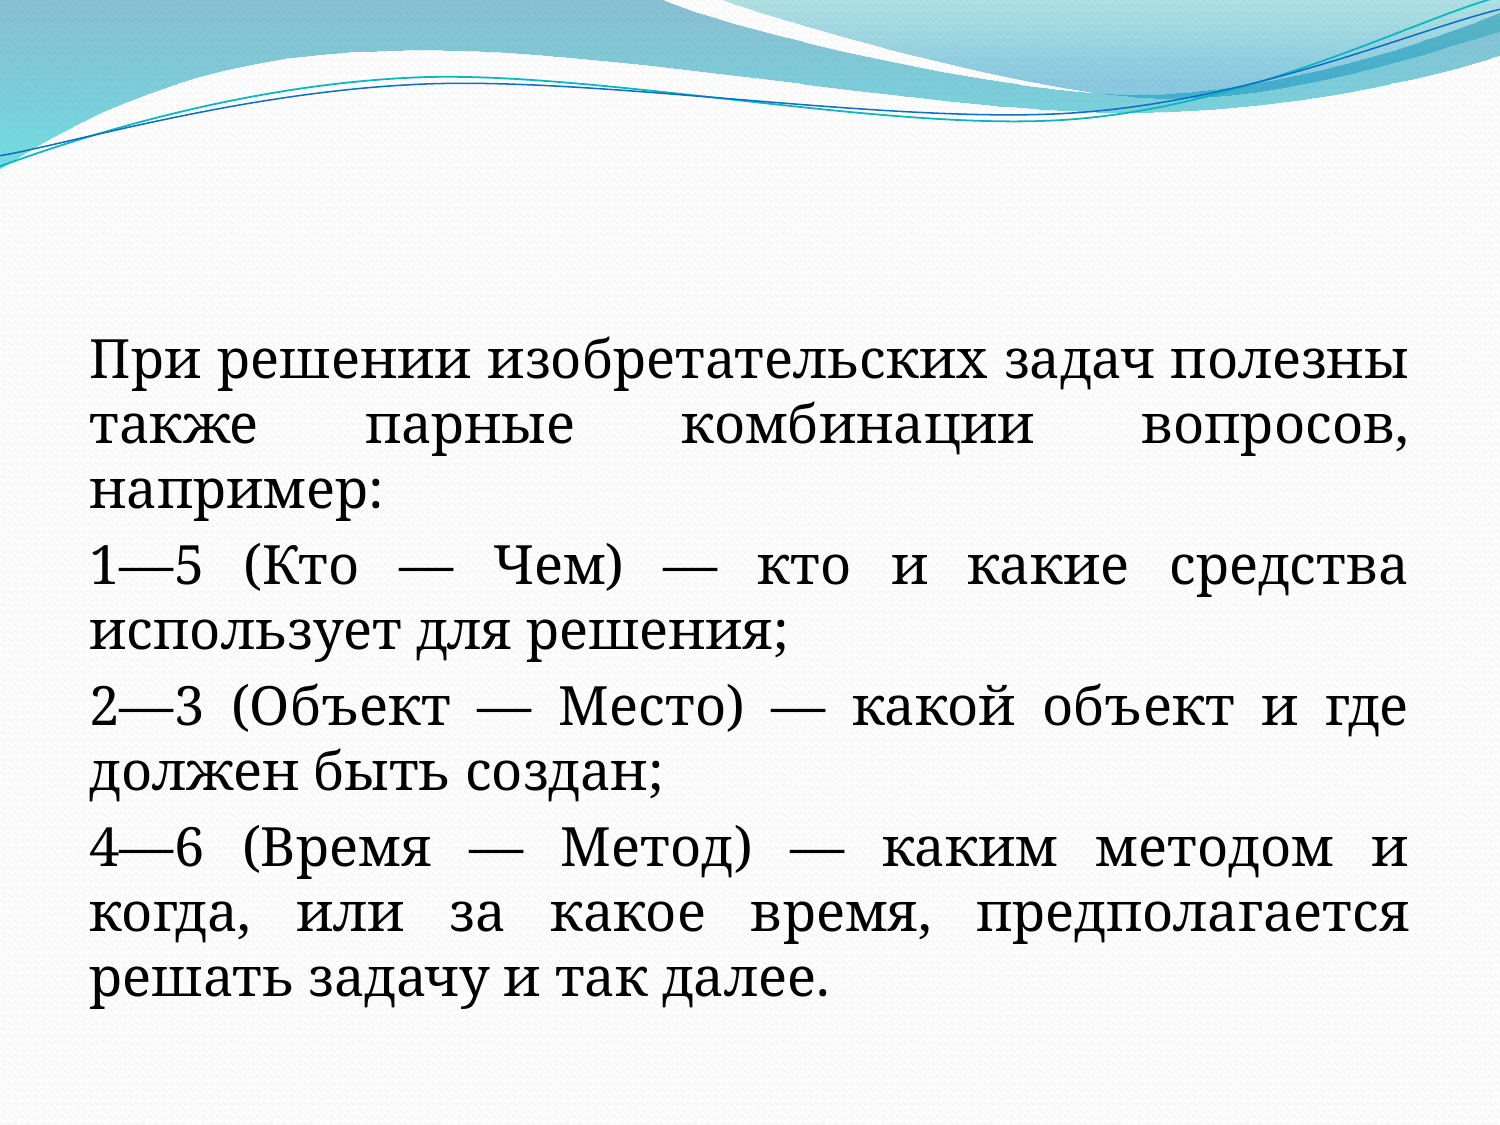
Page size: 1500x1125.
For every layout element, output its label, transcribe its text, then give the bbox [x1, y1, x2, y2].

list При решении изобретательских задач полезны также парные комбинации вопросов, например: 1—5 (Кто — Чем) — кто и какие средства использует для решения; 2—3 (Объект — Место) — какой объект и где должен быть создан; 4—6 (Время — Метод) — каким методом и когда, или за какое время, предполагается решать задачу и так далее. [75, 317, 1425, 1038]
